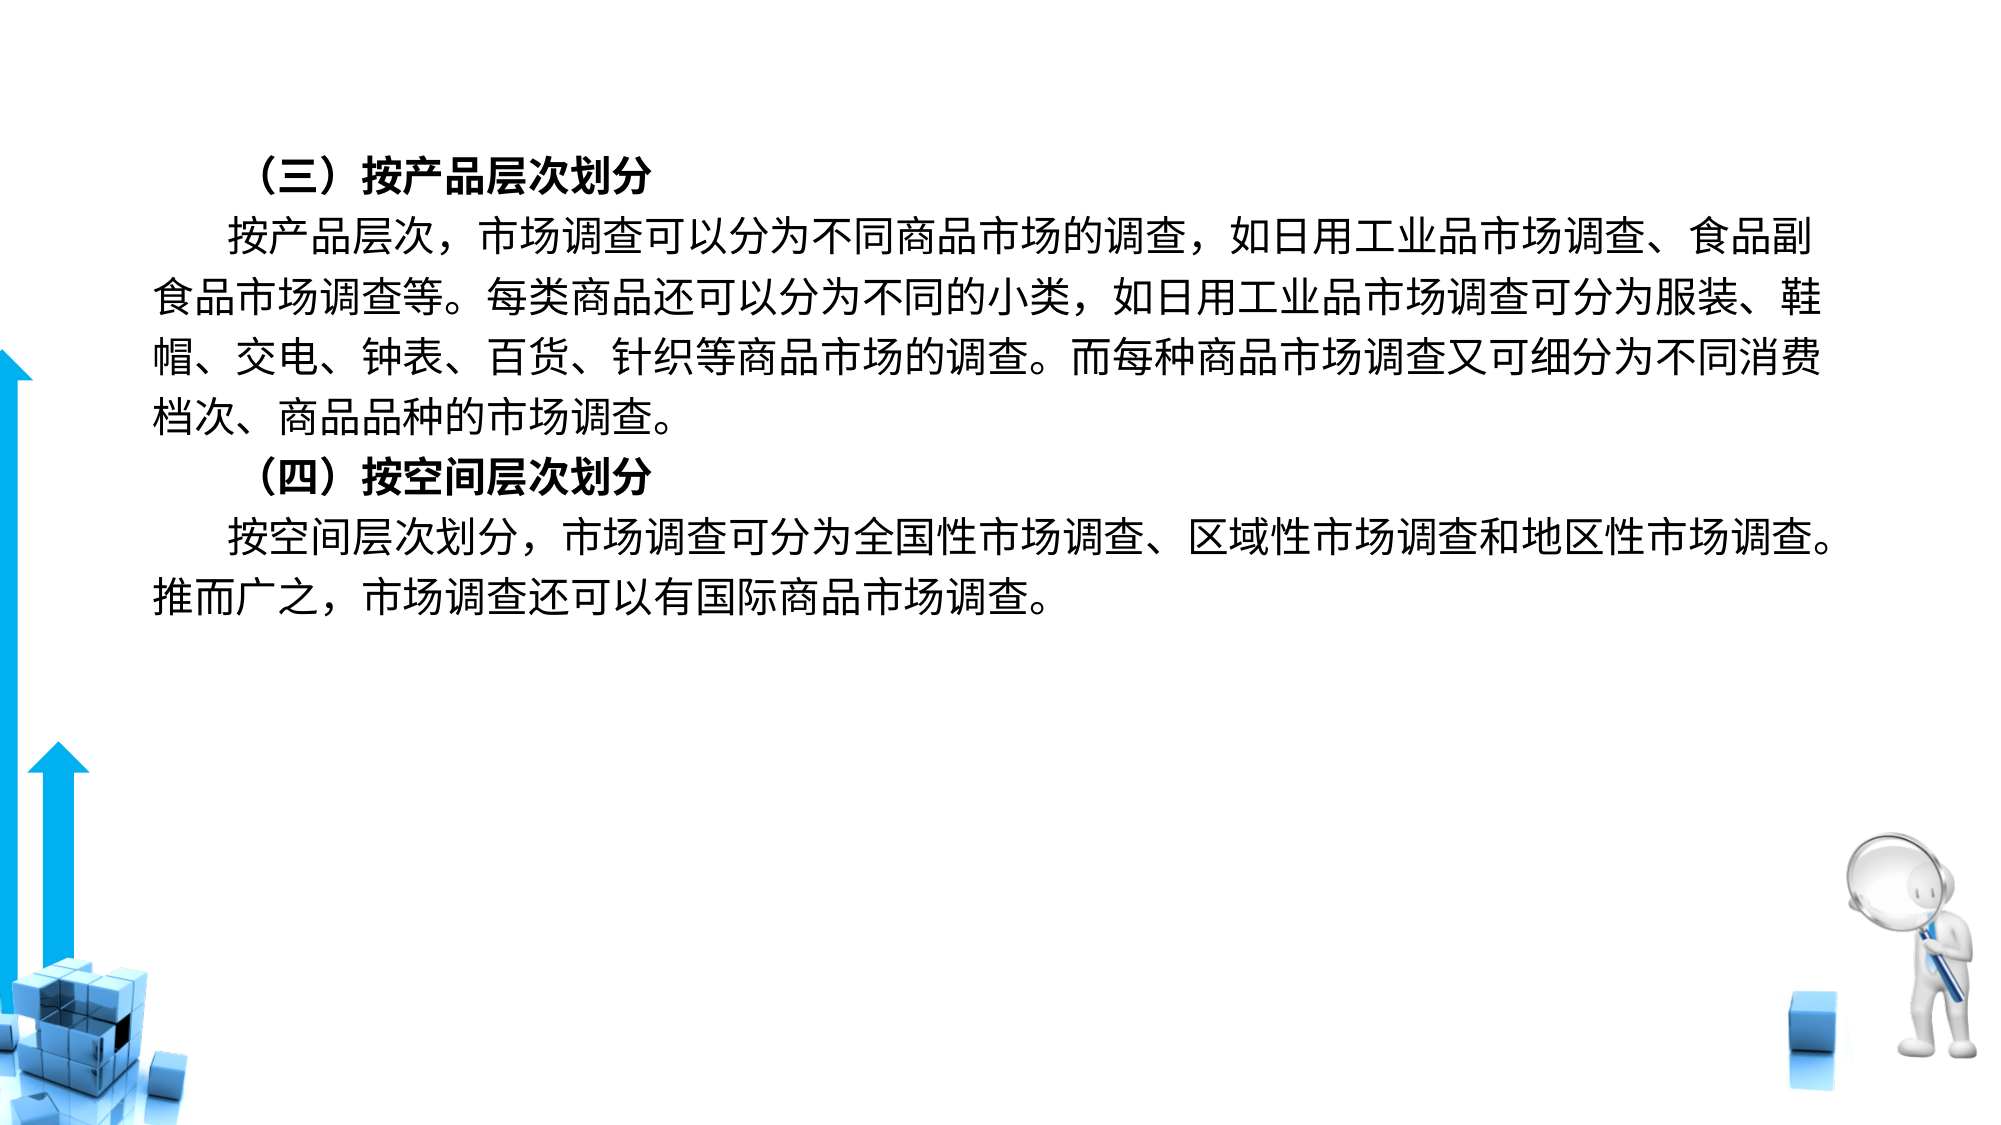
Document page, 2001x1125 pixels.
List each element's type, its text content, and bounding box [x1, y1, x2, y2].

picture [0, 948, 193, 1125]
title （三）按产品层次划分 按产品层次，市场调查可以分为不同商品市场的调查，如日用工业品市场调查、食品副食品市场调查等。每类商品还可以分为不同的小类，如日用工业品市场调查可分为服装、鞋帽、交电、钟表、百货、针织等商品市场的调查。而每种商品市场调查又可细分为不同消费档次、商品品种的市场调查。 （四）按空间层次划分 按空间层次划分，市场调查可分为全国性市场调查、区域性市场调查和地区性市场调查。 推而广之，市场调查还可以有国际商品市场调查。 [137, 132, 1863, 1003]
picture [1750, 832, 1994, 1102]
